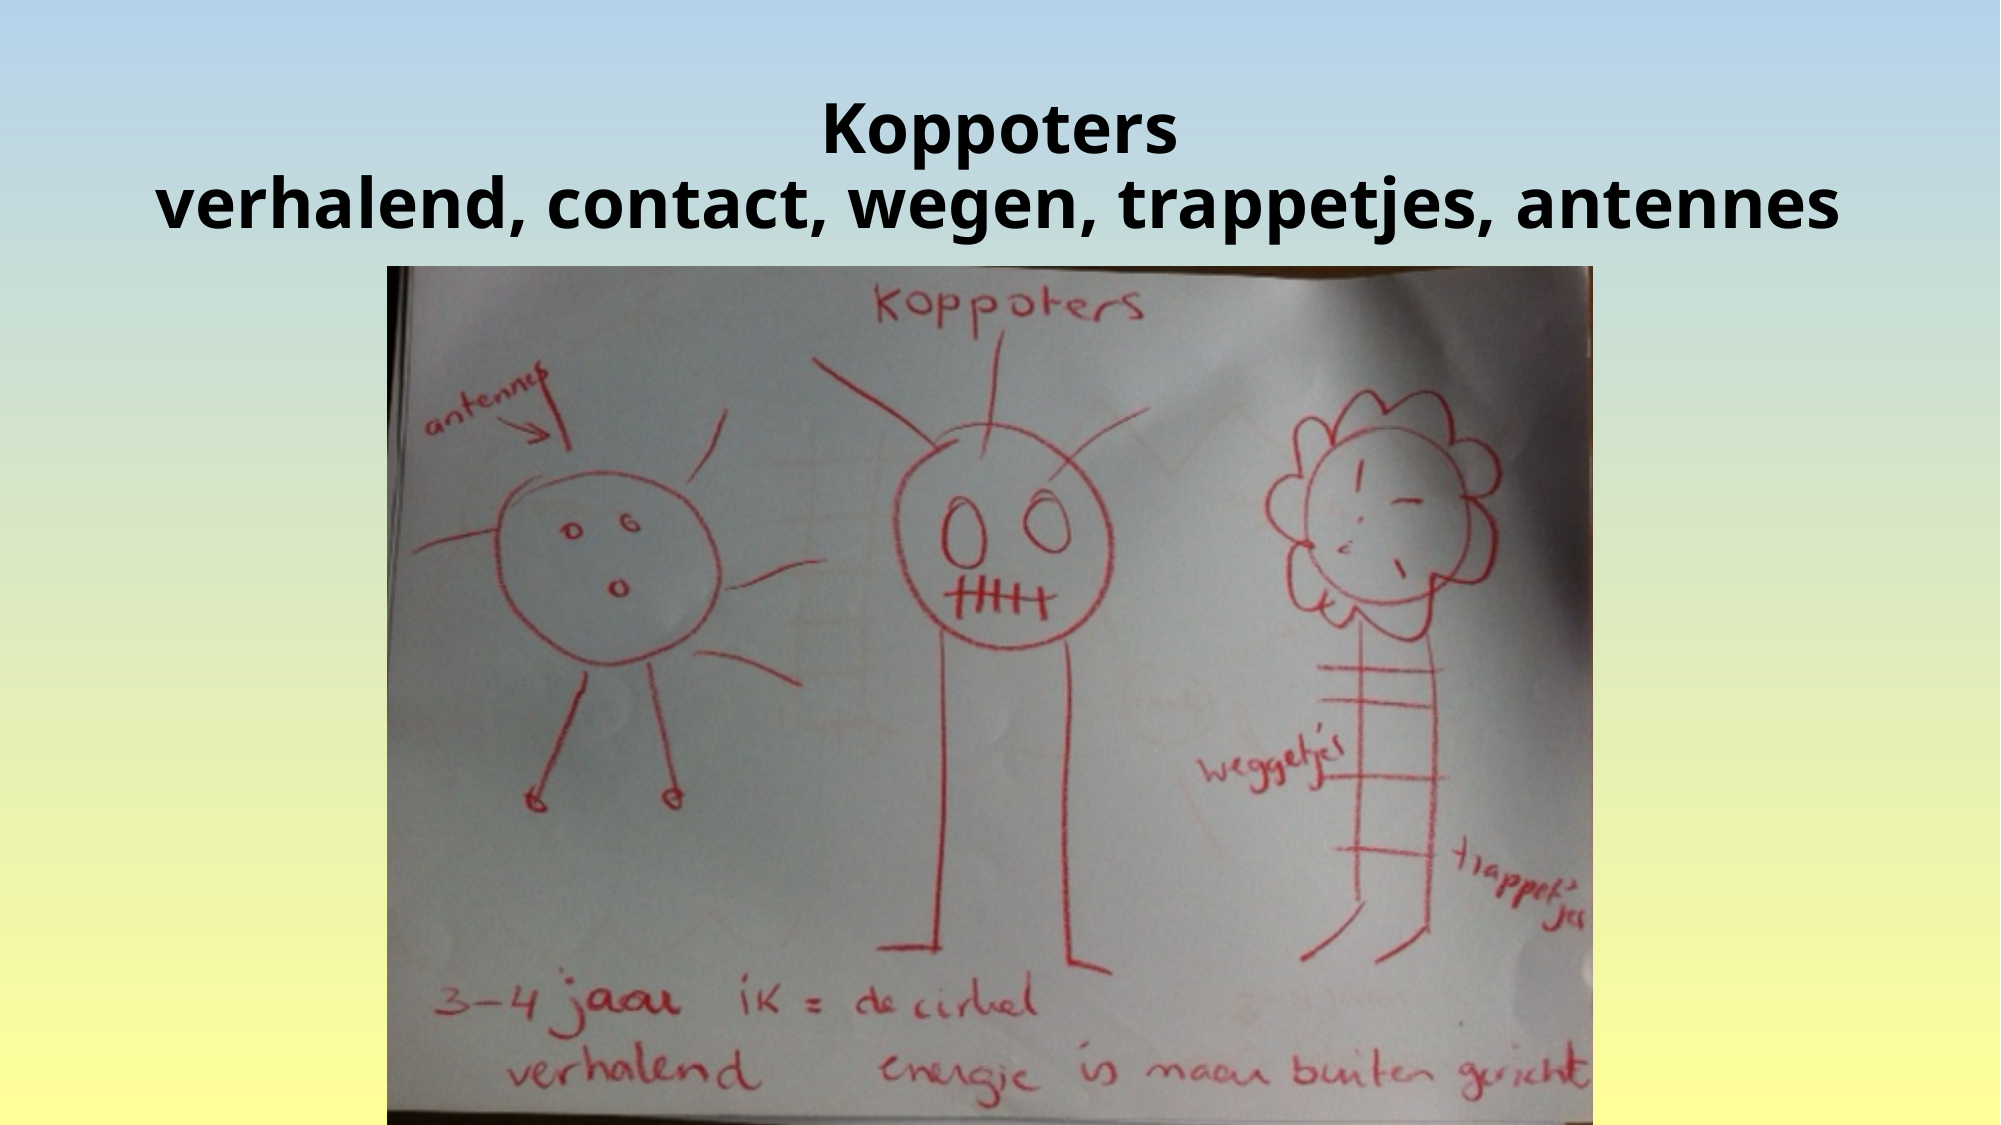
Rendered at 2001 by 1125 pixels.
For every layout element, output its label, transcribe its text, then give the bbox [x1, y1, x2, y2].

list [386, 264, 1593, 1125]
title Koppoters verhalend, contact, wegen, trappetjes, antennes [137, 59, 1863, 278]
